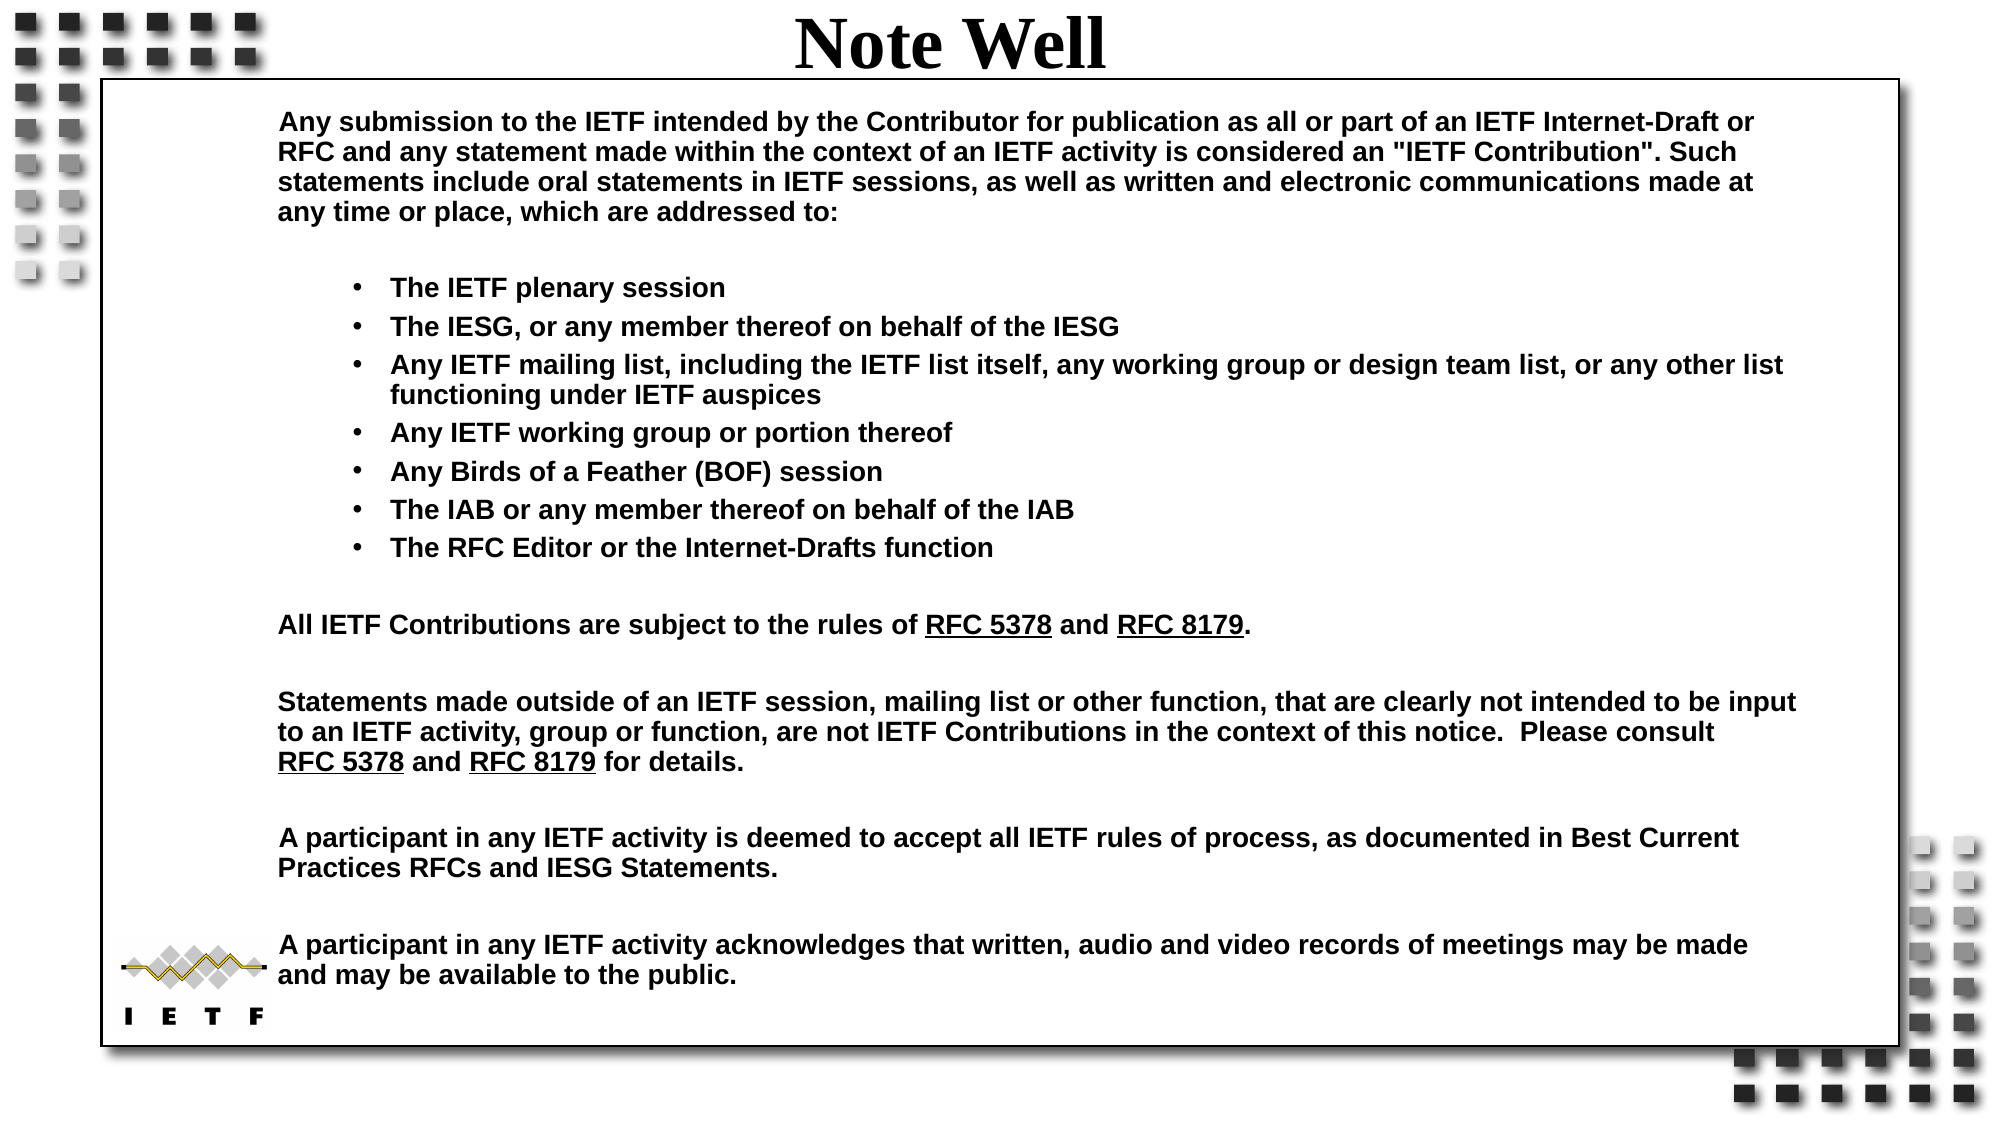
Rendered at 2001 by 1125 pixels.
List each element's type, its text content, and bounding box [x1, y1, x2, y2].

picture [113, 934, 275, 1032]
title Note Well [314, 0, 1588, 88]
list Any submission to the IETF intended by the Contributor for publication as all or part of an IETF Internet-Draft or RFC and any statement made within the context of an IETF activity is considered an "IETF Contribution". Such statements include oral statements in IETF sessions, as well as written and electronic communications made at any time or place, which are addressed to: The IETF plenary session The IESG, or any member thereof on behalf of the IESG Any IETF mailing list, including the IETF list itself, any working group or design team list, or any other list functioning under IETF auspices Any IETF working group or portion thereof Any Birds of a Feather (BOF) session The IAB or any member thereof on behalf of the IAB The RFC Editor or the Internet-Drafts function All IETF Contributions are subject to the rules of RFC 5378 and RFC 8179. Statements made outside of an IETF session, mailing list or other function, that are clearly not intended to be input to an IETF activity, group or function, are not IETF Contributions in the context of this notice. Please consult RFC 5378 and RFC 8179 for details. A participant in any IETF activity is deemed to accept all IETF rules of process, as documented in Best Current Practices RFCs and IESG Statements. A participant in any IETF activity acknowledges that written, audio and video records of meetings may be made and may be available to the public. [262, 99, 1819, 999]
